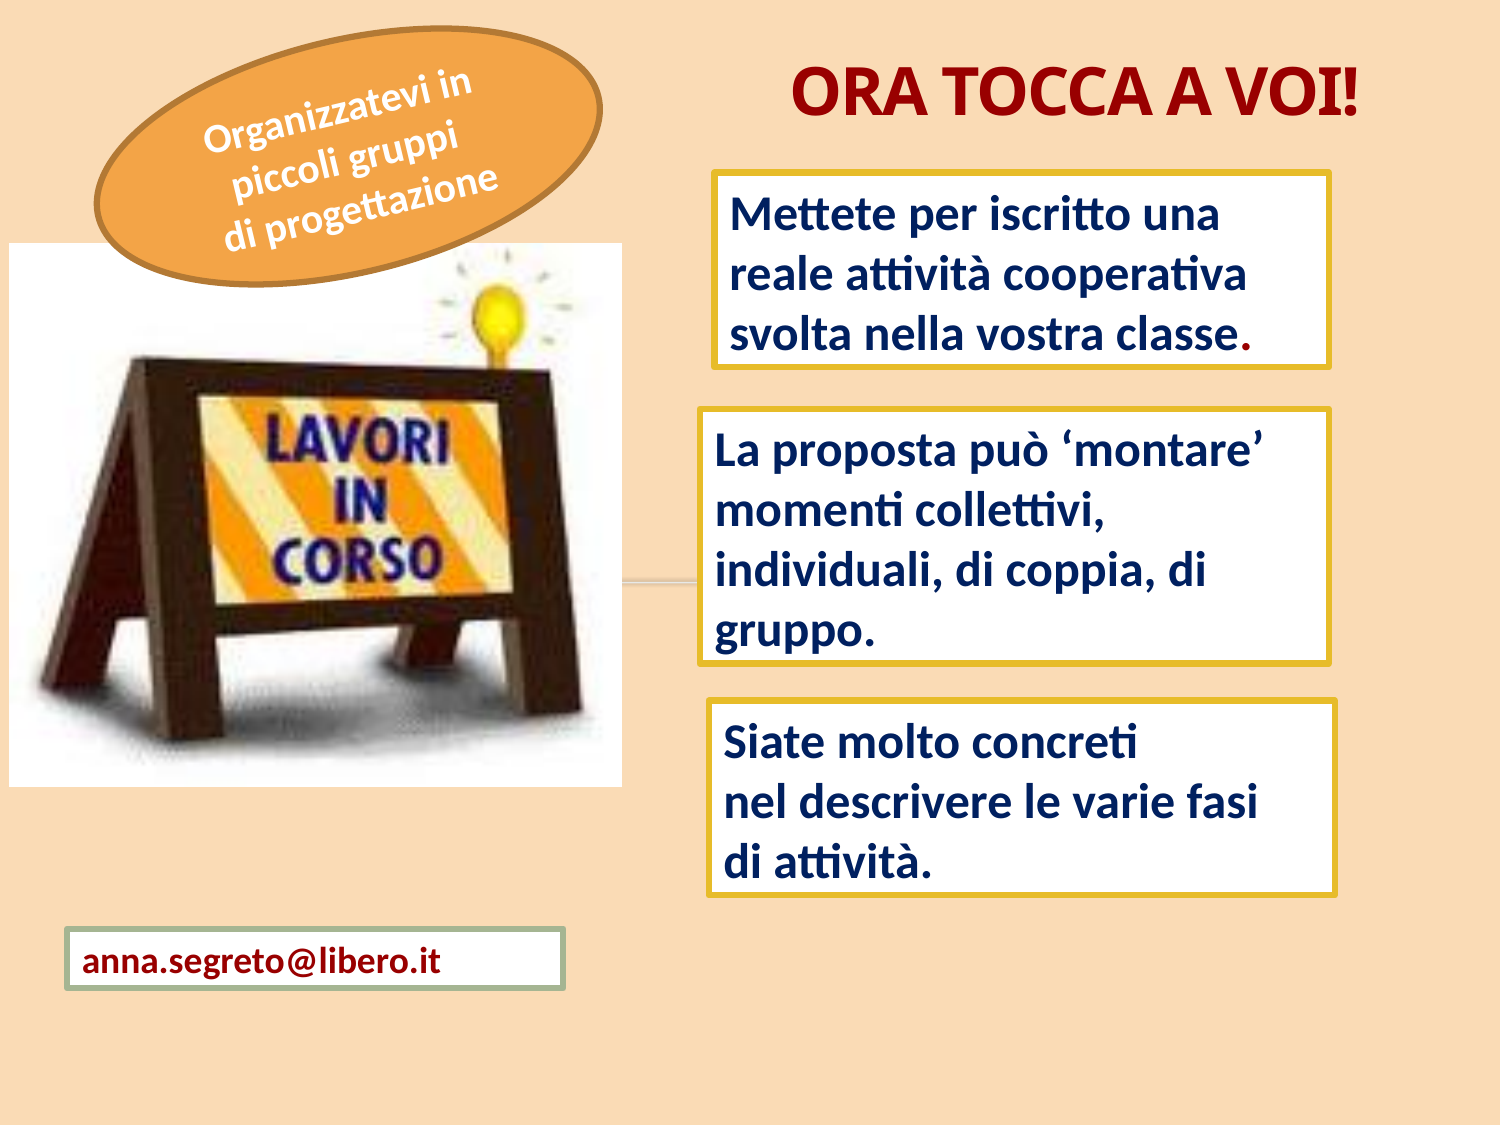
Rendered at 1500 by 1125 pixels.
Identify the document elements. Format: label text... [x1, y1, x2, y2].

text_box Mettete per iscritto una reale attività cooperativa svolta nella vostra classe. [711, 169, 1332, 370]
title ORA TOCCA A VOI! [667, 0, 1483, 136]
picture [9, 243, 622, 787]
text_box anna.segreto@libero.it [64, 926, 566, 991]
text_box Siate molto concreti nel descrivere le varie fasi di attività. [706, 697, 1338, 898]
text_box Organizzatevi in piccoli gruppi di progettazione [93, 25, 603, 232]
text_box La proposta può ‘montare’ momenti collettivi, individuali, di coppia, di gruppo. [697, 406, 1332, 667]
